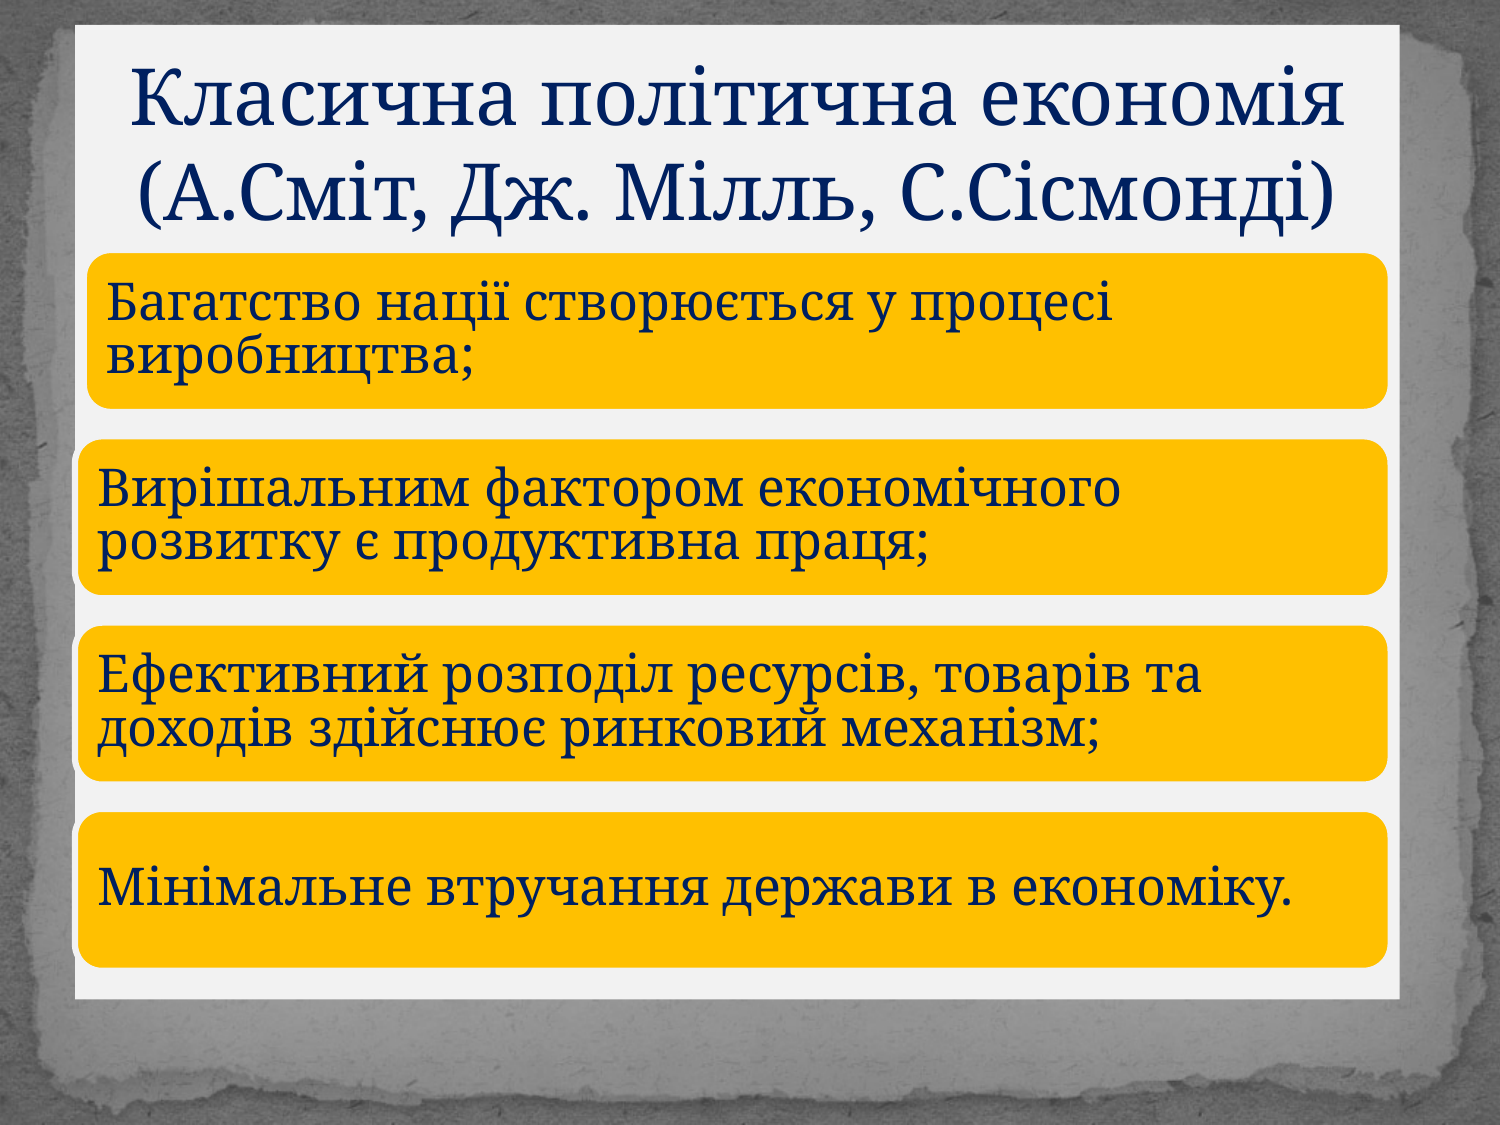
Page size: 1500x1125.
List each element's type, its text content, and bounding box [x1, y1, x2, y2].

text_box Вирішальним фактором економічного розвитку є продуктивна праця; [74, 436, 1391, 599]
text_box Ефективний розподіл ресурсів, товарів та доходів здійснює ринковий механізм; [74, 622, 1391, 785]
picture [0, 0, 1500, 1125]
text_box Мінімальне втручання держави в економіку. [74, 808, 1391, 971]
text_box Багатство нації створюється у процесі виробництва; [83, 249, 1391, 412]
title Класична політична економія (А.Сміт, Дж. Мілль, С.Сісмонді) [75, 24, 1400, 1000]
